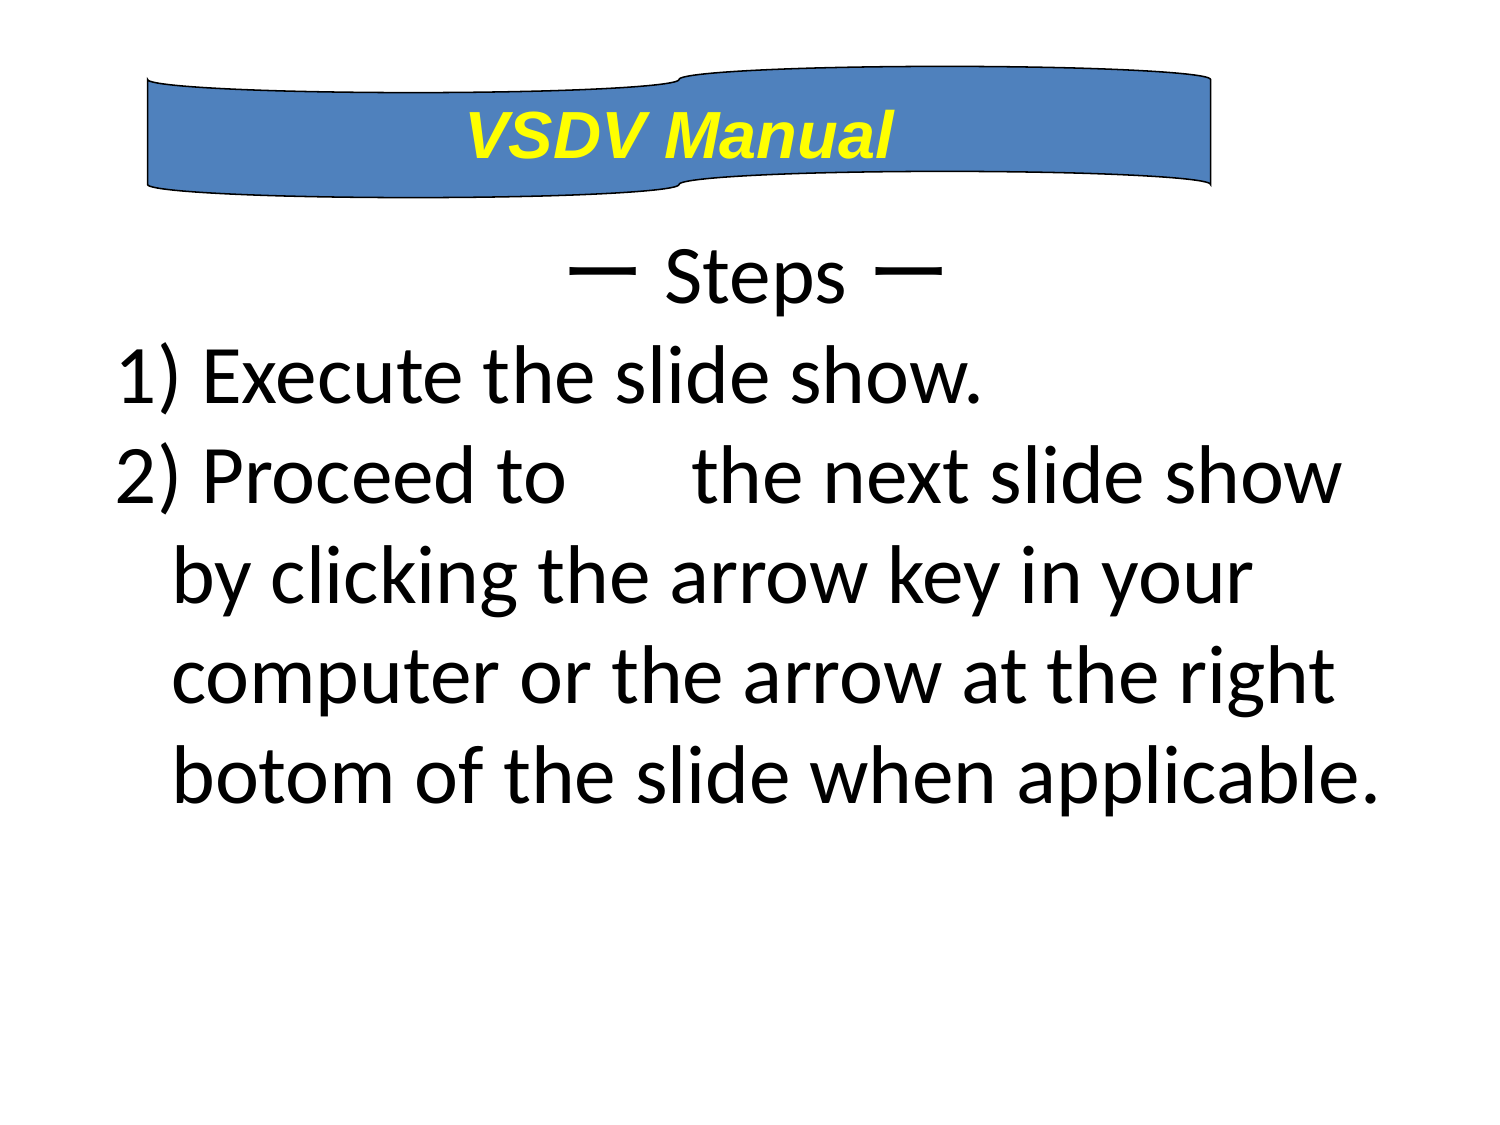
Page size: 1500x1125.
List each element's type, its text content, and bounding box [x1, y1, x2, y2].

text_box ーStepsー Execute the slide show. Proceed to the next slide show by clicking the arrow key in your computer or the arrow at the right botom of the slide when applicable. [100, 78, 1412, 828]
text_box VSDV Manual [147, 66, 1211, 198]
